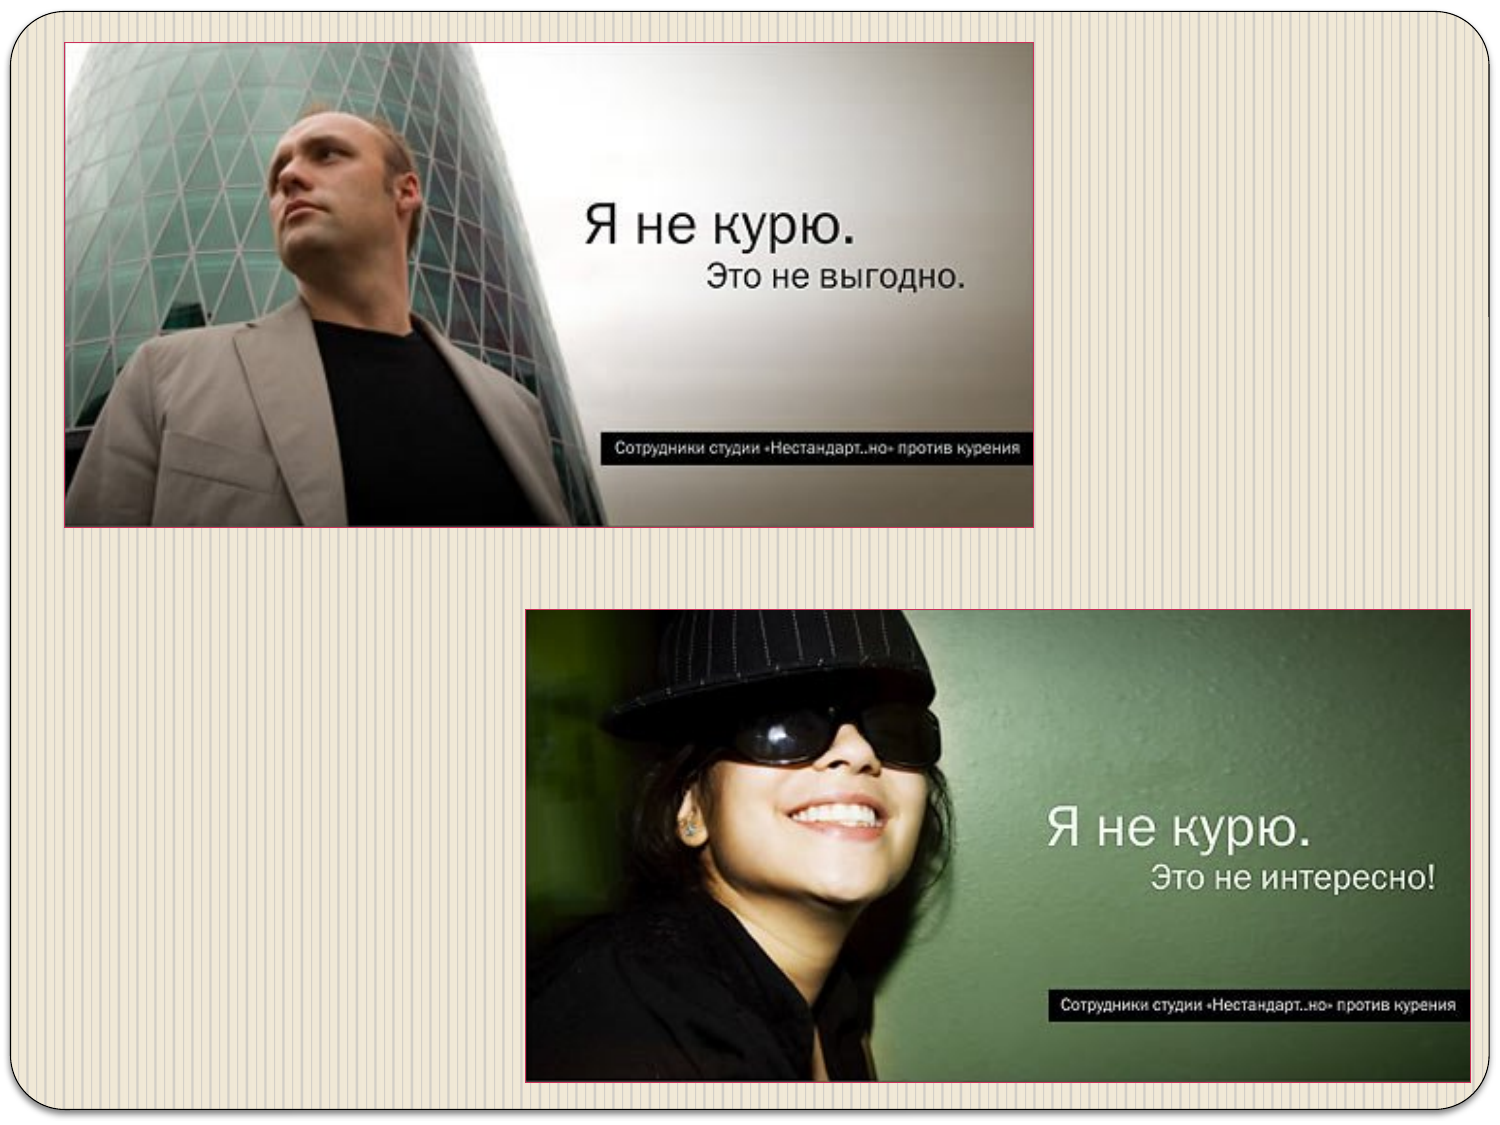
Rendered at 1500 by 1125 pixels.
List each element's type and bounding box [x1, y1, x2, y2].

picture [64, 42, 1034, 528]
list [525, 609, 1471, 1083]
